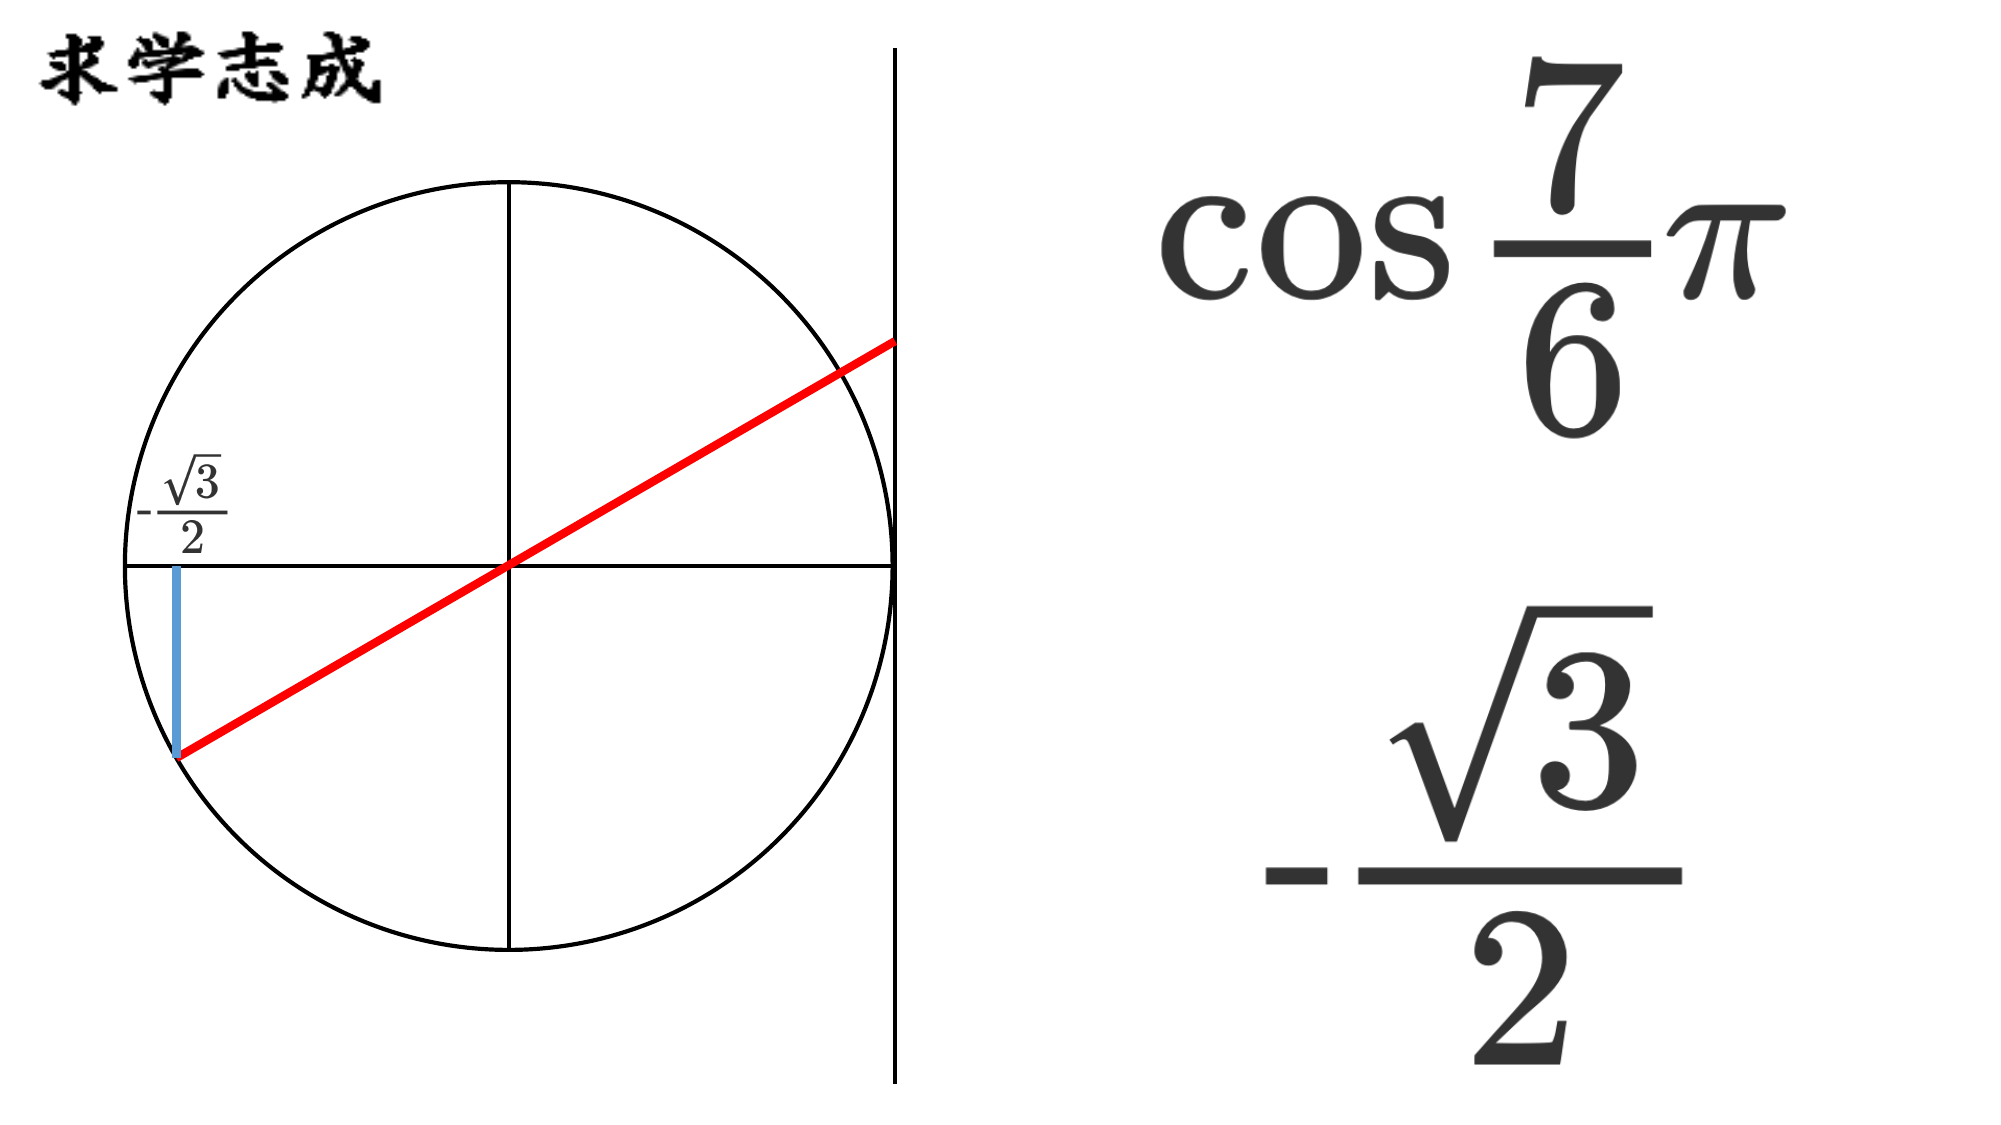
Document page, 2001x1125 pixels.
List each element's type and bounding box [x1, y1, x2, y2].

text_box [196, 181, 822, 341]
text_box [176, 341, 896, 758]
text_box [144, 372, 176, 441]
text_box [123, 556, 172, 753]
picture [1205, 545, 1745, 1125]
picture [18, 0, 403, 166]
picture [1105, 0, 1845, 496]
picture [124, 441, 241, 567]
text_box [175, 758, 843, 951]
